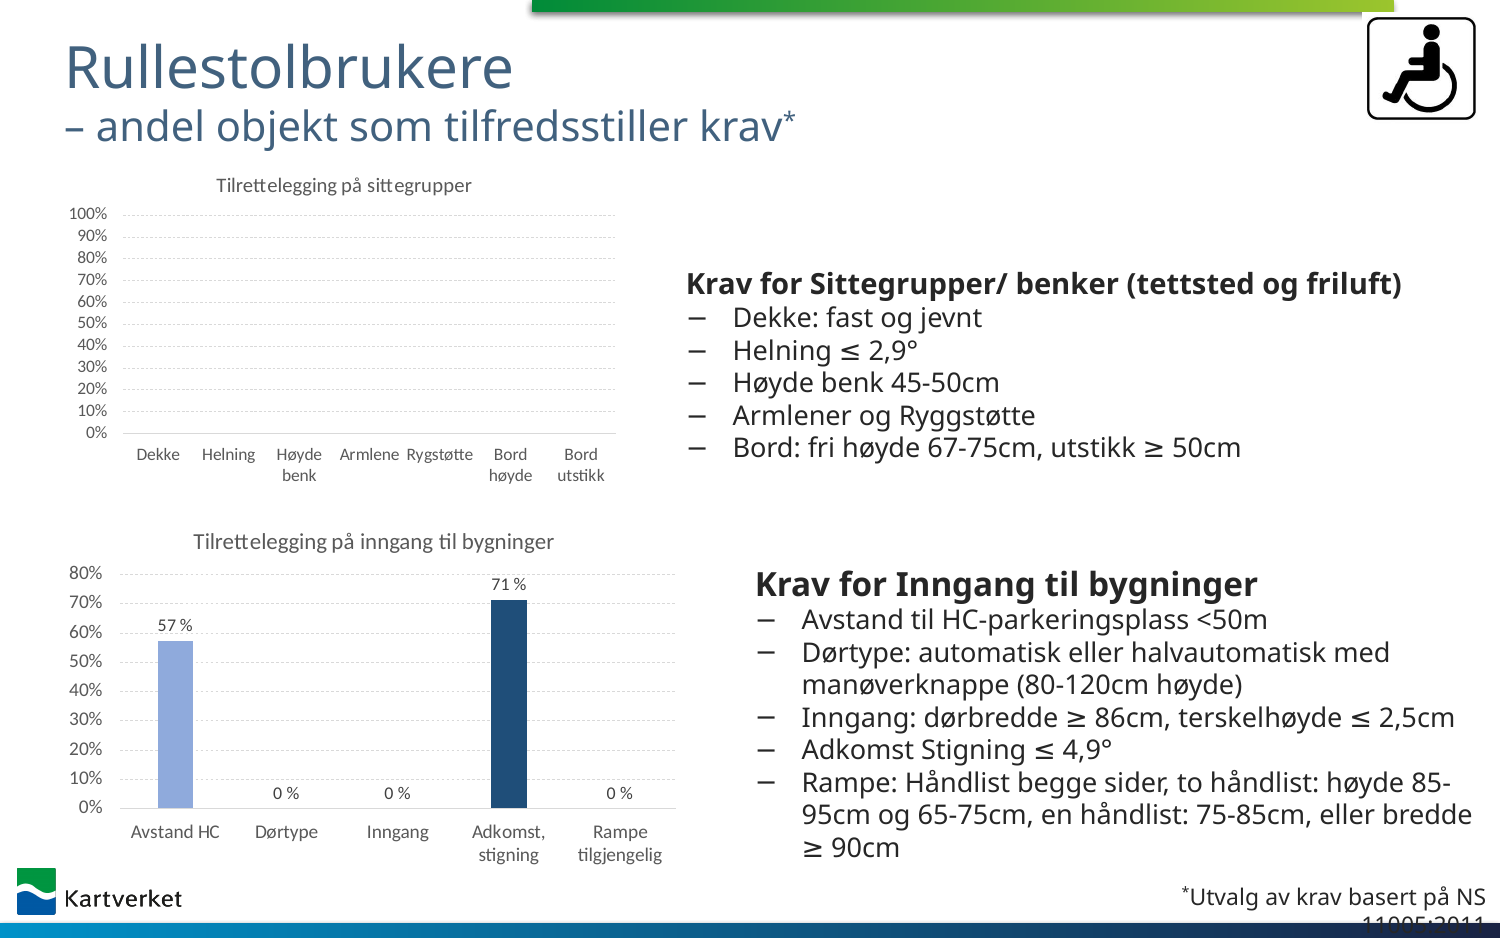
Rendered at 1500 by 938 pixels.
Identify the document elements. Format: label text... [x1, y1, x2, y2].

picture [1362, 12, 1481, 126]
text_box *Utvalg av krav basert på NS 11005:2011 [1068, 873, 1500, 938]
picture [62, 520, 687, 874]
text_box Krav for Inngang til bygninger Avstand til HC-parkeringsplass <50m Dørtype: automatisk eller halvautomatisk med manøverknappe (80-120cm høyde) Inngang: dørbredde ≥ 86cm, terskelhøyde ≤ 2,5cm Adkomst Stigning ≤ 4,9° Rampe: Håndlist begge sider, to håndlist: høyde 85-95cm og 65-75cm, en håndlist: 75-85cm, eller bredde ≥ 90cm [740, 555, 1491, 870]
picture [62, 166, 626, 492]
text_box Krav for Sittegrupper/ benker (tettsted og friluft) Dekke: fast og jevnt Helning ≤ 2,9° Høyde benk 45-50cm Armlener og Ryggstøtte Bord: fri høyde 67-75cm, utstikk ≥ 50cm [670, 258, 1418, 471]
text_box Rullestolbrukere – andel objekt som tilfredsstiller krav* [49, 25, 1431, 158]
